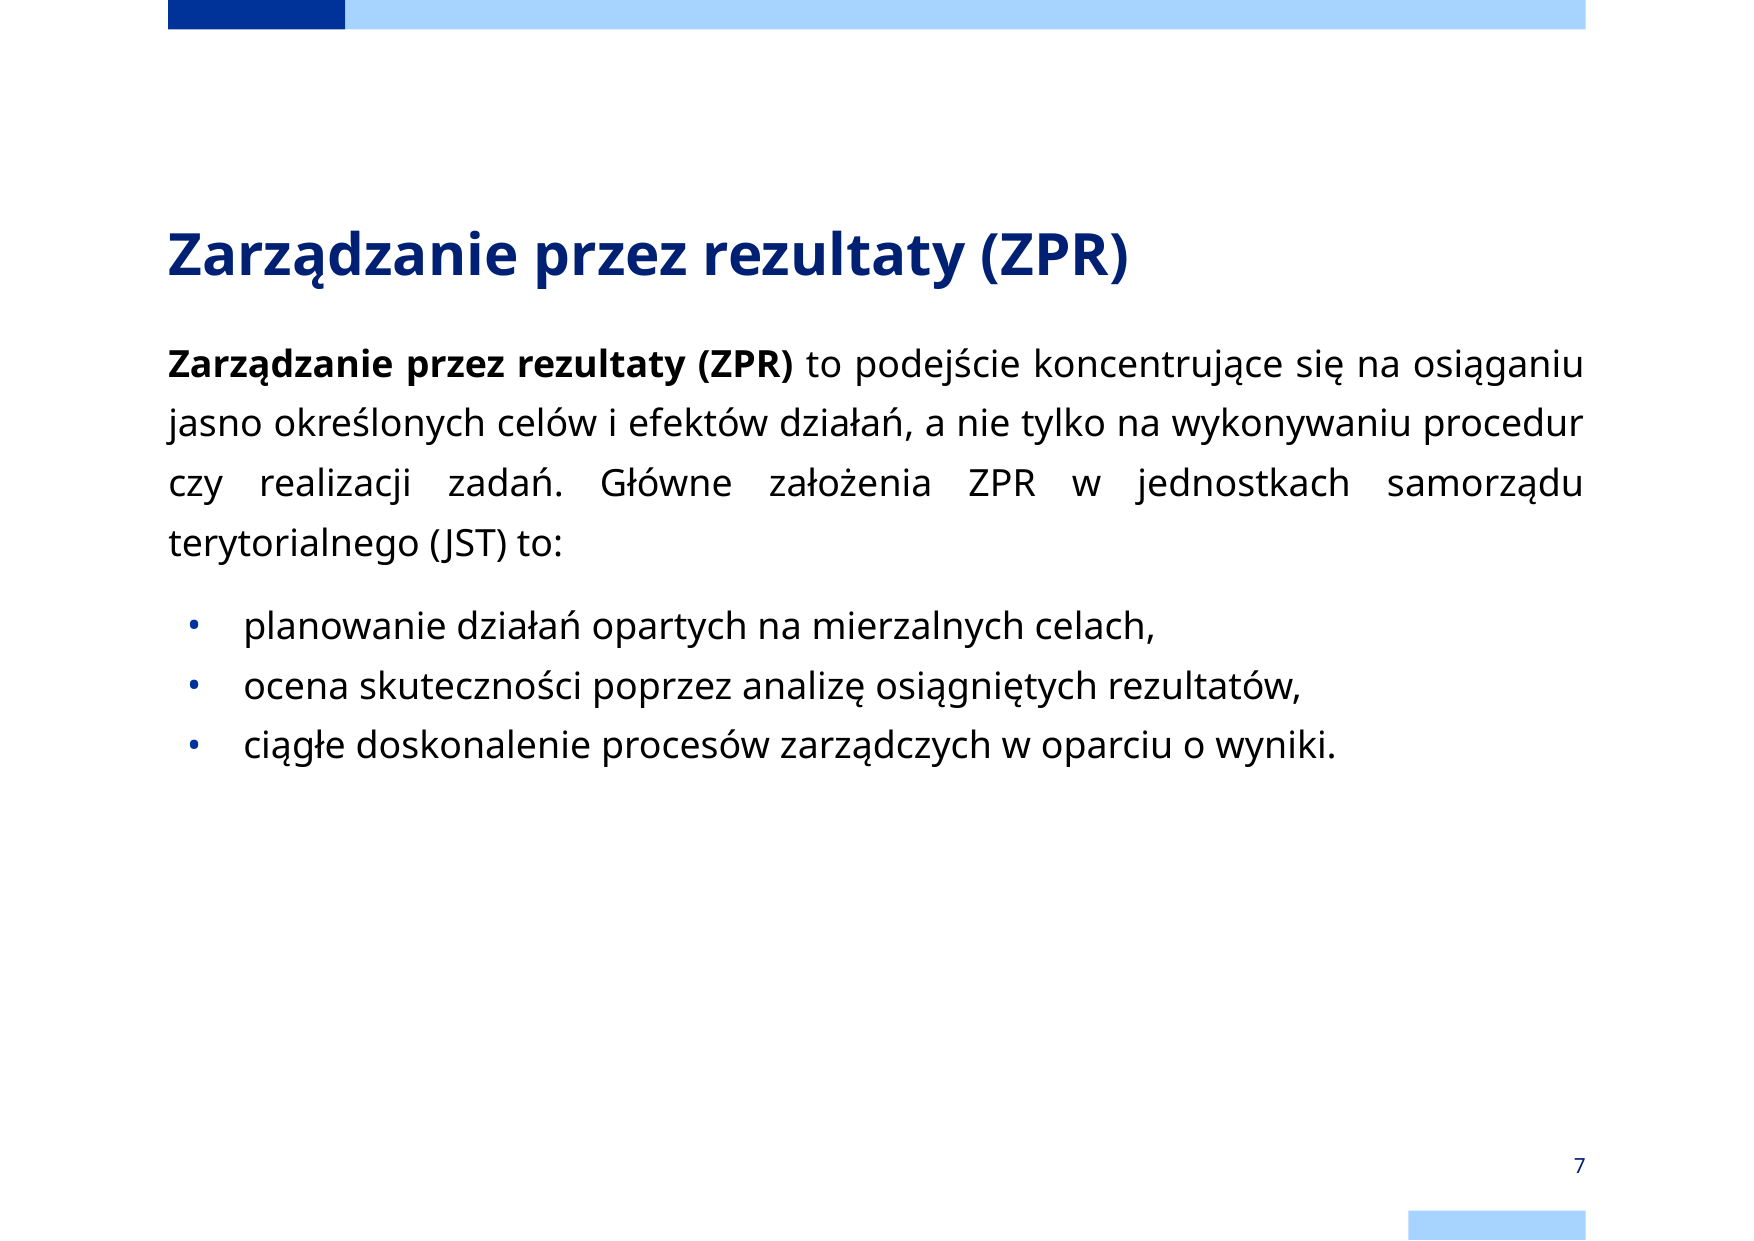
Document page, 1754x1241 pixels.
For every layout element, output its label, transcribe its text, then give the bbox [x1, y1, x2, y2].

list Zarządzanie przez rezultaty (ZPR) to podejście koncentrujące się na osiąganiu jasno określonych celów i efektów działań, a nie tylko na wykonywaniu procedur czy realizacji zadań. Główne założenia ZPR w jednostkach samorządu terytorialnego (JST) to: planowanie działań opartych na mierzalnych celach, ocena skuteczności poprzez analizę osiągniętych rezultatów, ciągłe doskonalenie procesów zarządczych w oparciu o wyniki. [168, 324, 1586, 1093]
slide_number ‹#› [1408, 1151, 1586, 1182]
title Zarządzanie przez rezultaty (ZPR) [168, 147, 1586, 324]
